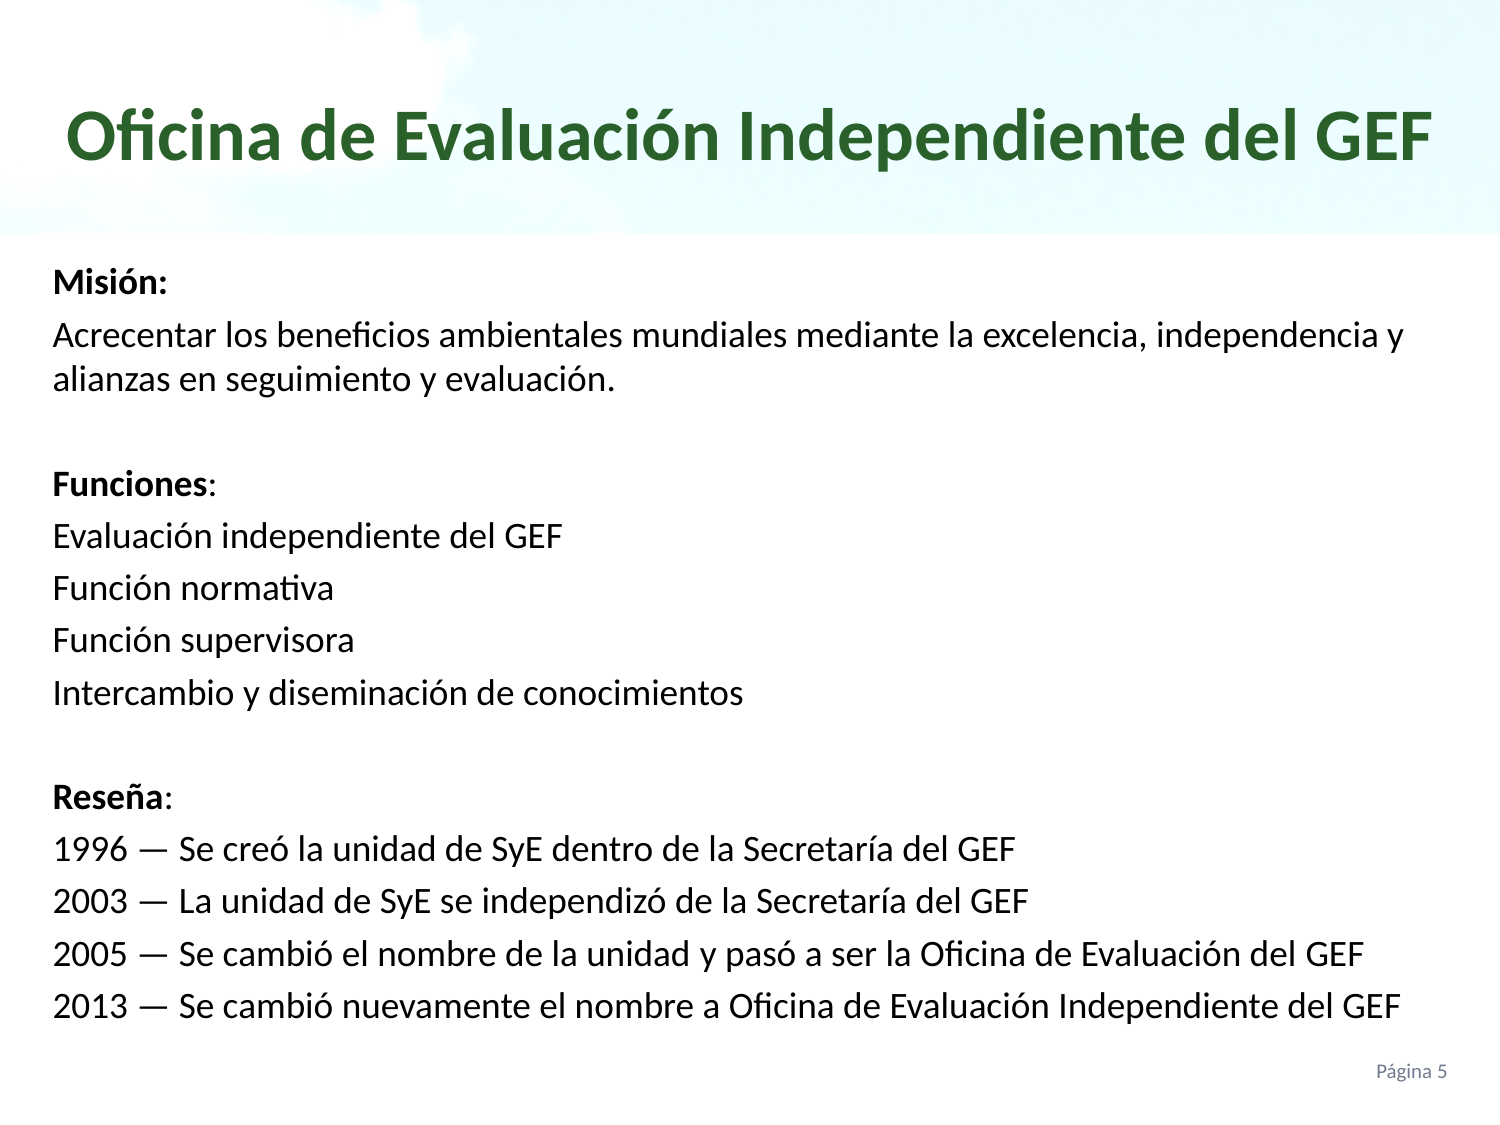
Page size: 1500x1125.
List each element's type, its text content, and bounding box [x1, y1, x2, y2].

title Oficina de Evaluación Independiente del GEF [37, 37, 1463, 225]
list Misión: Acrecentar los beneficios ambientales mundiales mediante la excelencia, independencia y alianzas en seguimiento y evaluación. Funciones: Evaluación independiente del GEF Función normativa Función supervisora Intercambio y diseminación de conocimientos Reseña: 1996 — Se creó la unidad de SyE dentro de la Secretaría del GEF 2003 — La unidad de SyE se independizó de la Secretaría del GEF 2005 — Se cambió el nombre de la unidad y pasó a ser la Oficina de Evaluación del GEF 2013 — Se cambió nuevamente el nombre a Oficina de Evaluación Independiente del GEF [37, 249, 1463, 1050]
